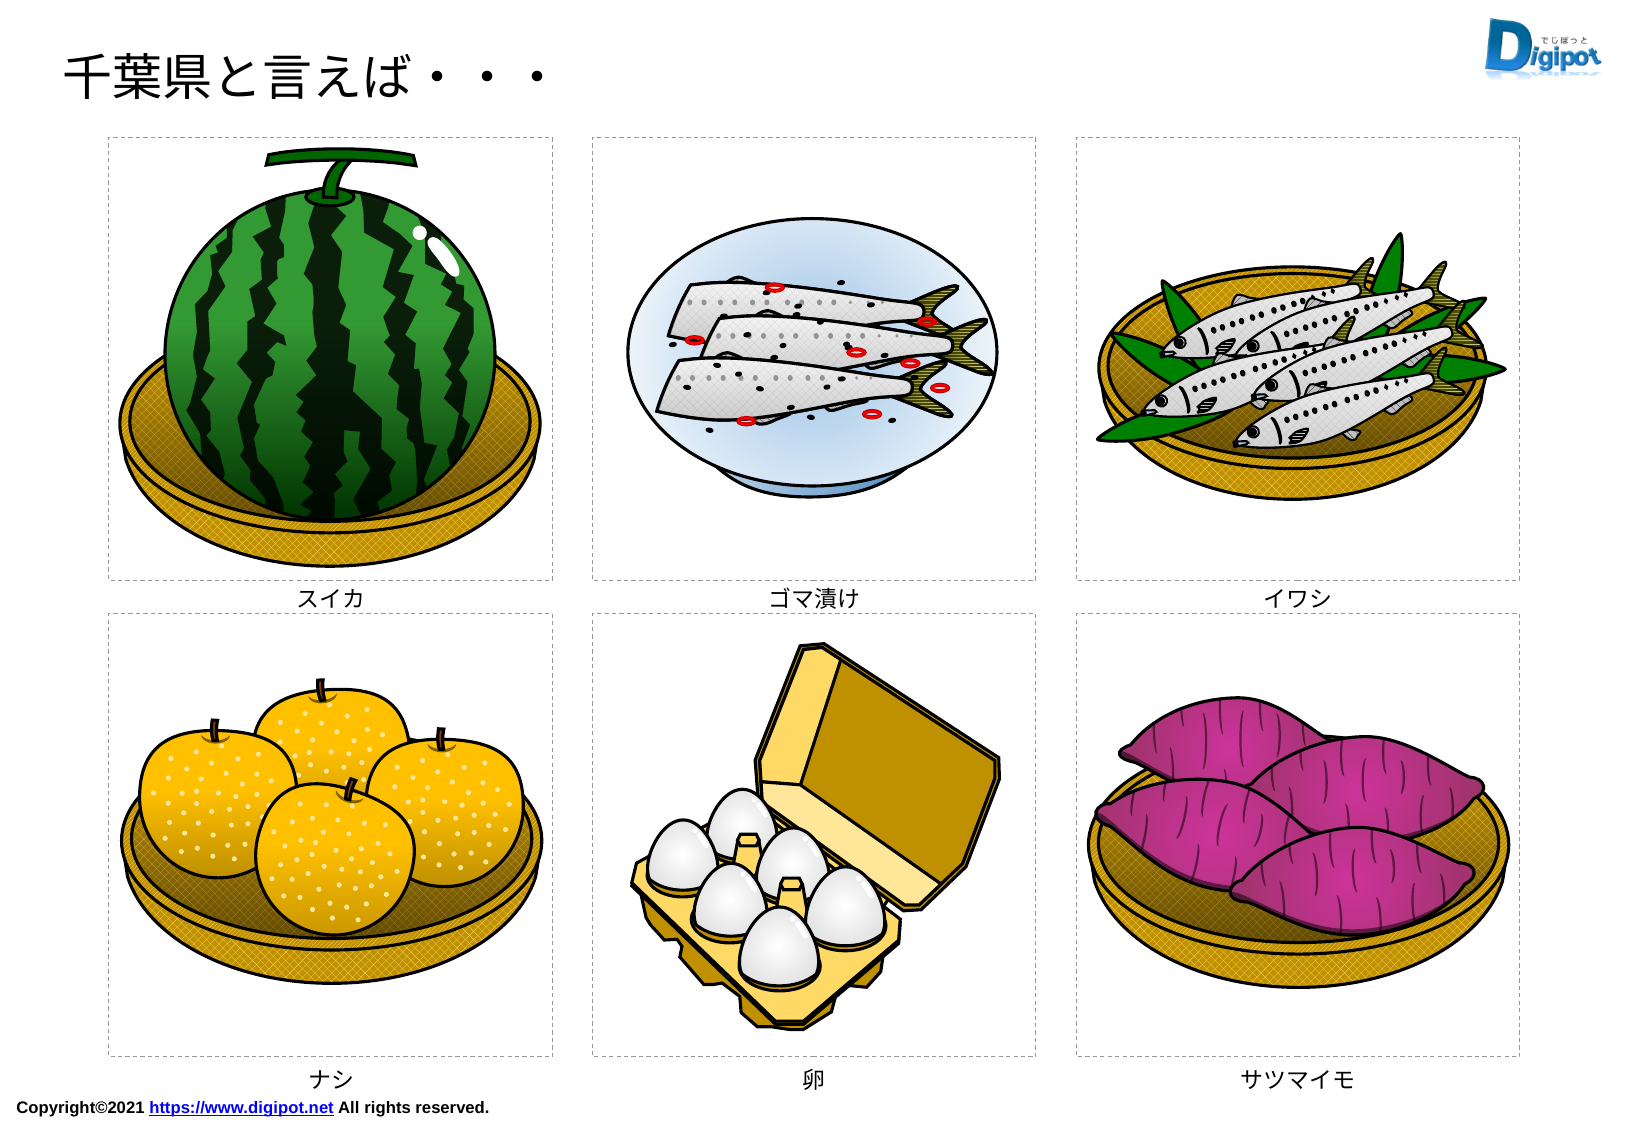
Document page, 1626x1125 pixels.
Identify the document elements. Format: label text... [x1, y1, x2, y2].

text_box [627, 218, 998, 498]
picture [1485, 18, 1602, 82]
text_box ナシ [104, 1058, 558, 1101]
text_box 千葉県と言えば・・・ [47, 38, 578, 113]
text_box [1071, 230, 1506, 500]
text_box イワシ [1071, 577, 1525, 620]
text_box スイカ [104, 577, 558, 620]
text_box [631, 643, 1000, 1030]
text_box ゴマ漬け [587, 577, 1041, 620]
text_box サツマイモ [1071, 1058, 1525, 1101]
text_box 卵 [587, 1058, 1041, 1101]
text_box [119, 148, 541, 567]
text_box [1088, 697, 1509, 988]
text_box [121, 678, 543, 984]
